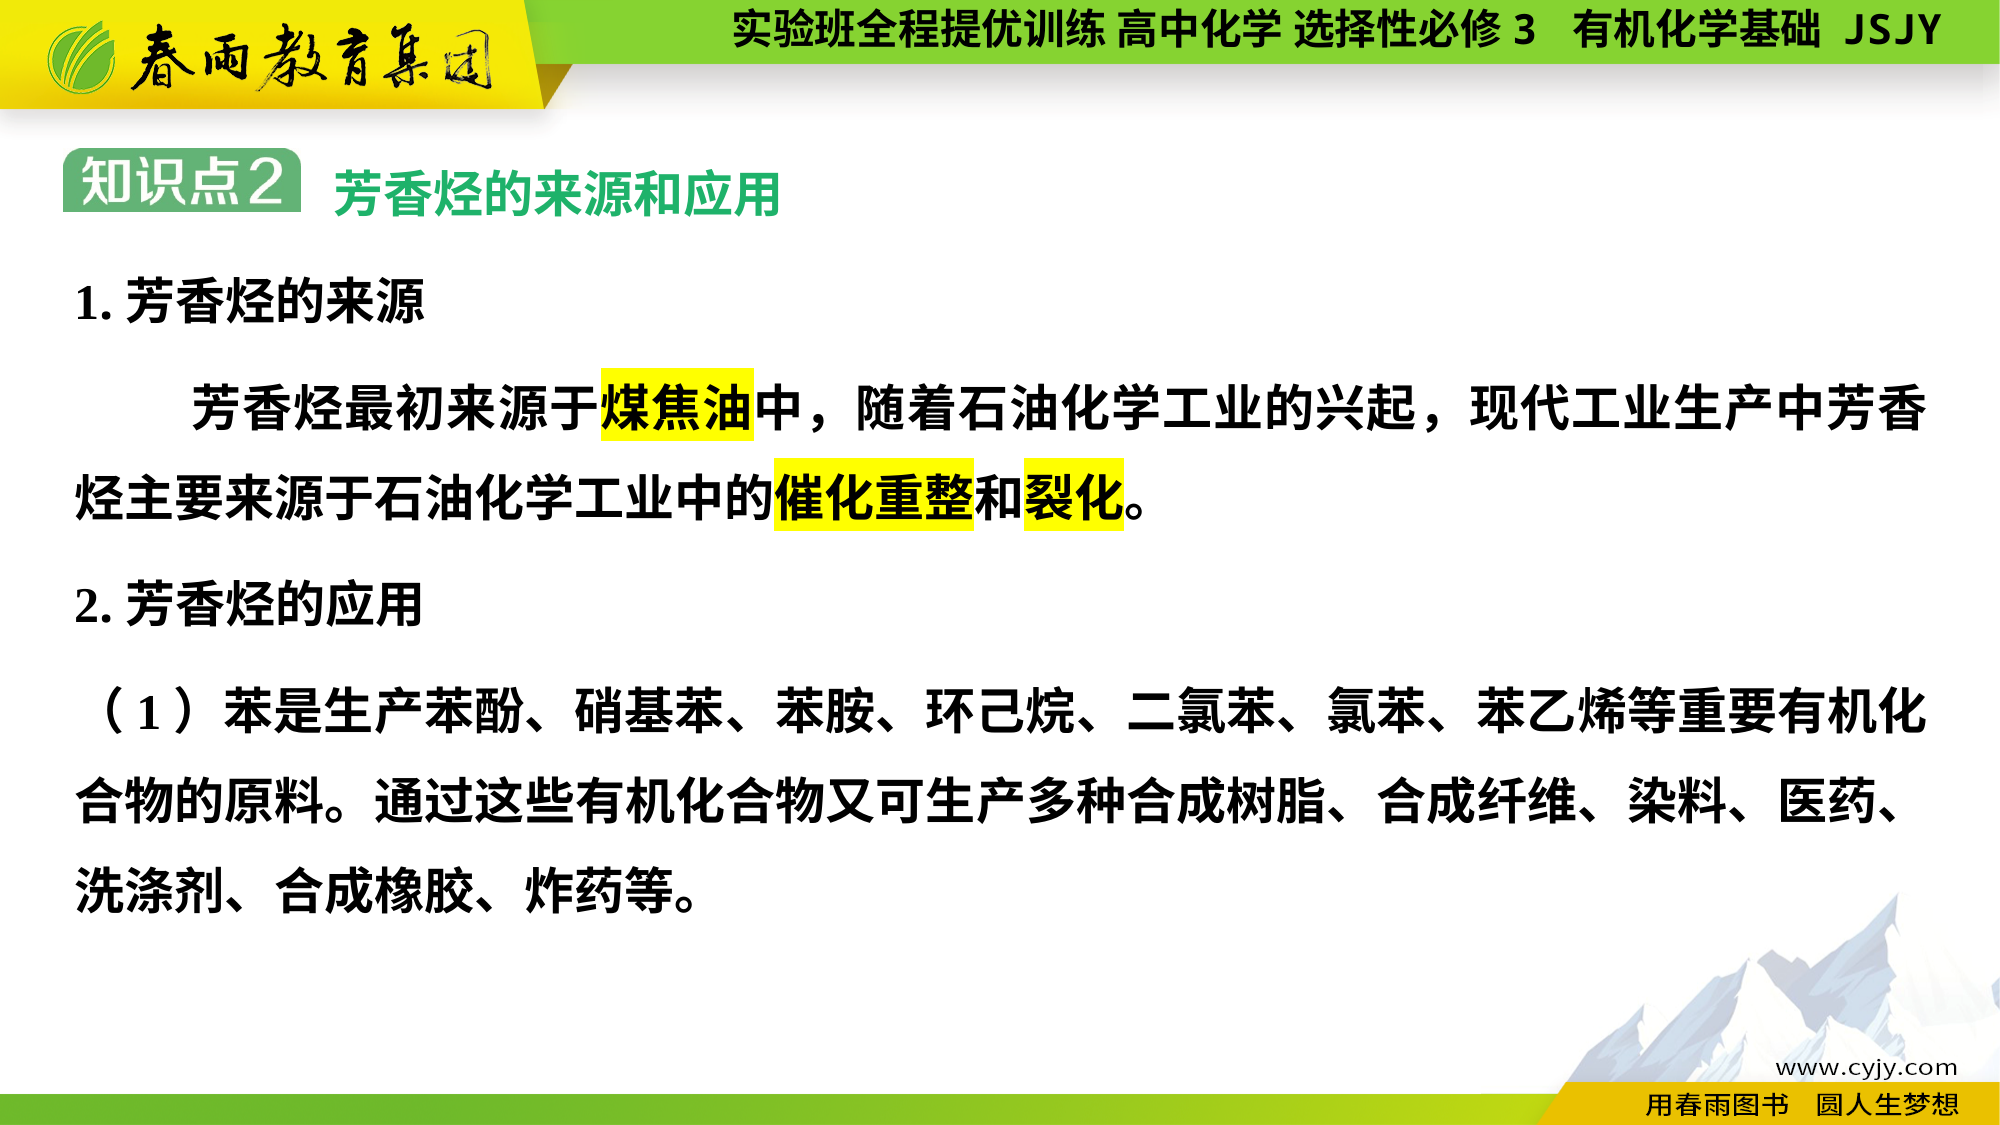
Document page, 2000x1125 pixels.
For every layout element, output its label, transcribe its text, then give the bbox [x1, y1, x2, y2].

list 芳香烃的来源和应用 1.芳香烃的来源 芳香烃最初来源于煤焦油中，随着石油化学工业的兴起，现代工业生产中芳香烃主要来源于石油化学工业中的催化重整和裂化。 2.芳香烃的应用 （1）苯是生产苯酚、硝基苯、苯胺、环己烷、二氯苯、氯苯、苯乙烯等重要有机化合物的原料。通过这些有机化合物又可生产多种合成树脂、合成纤维、染料、医药、洗涤剂、合成橡胶、炸药等。 [59, 125, 1944, 935]
picture [0, 0, 2000, 1125]
